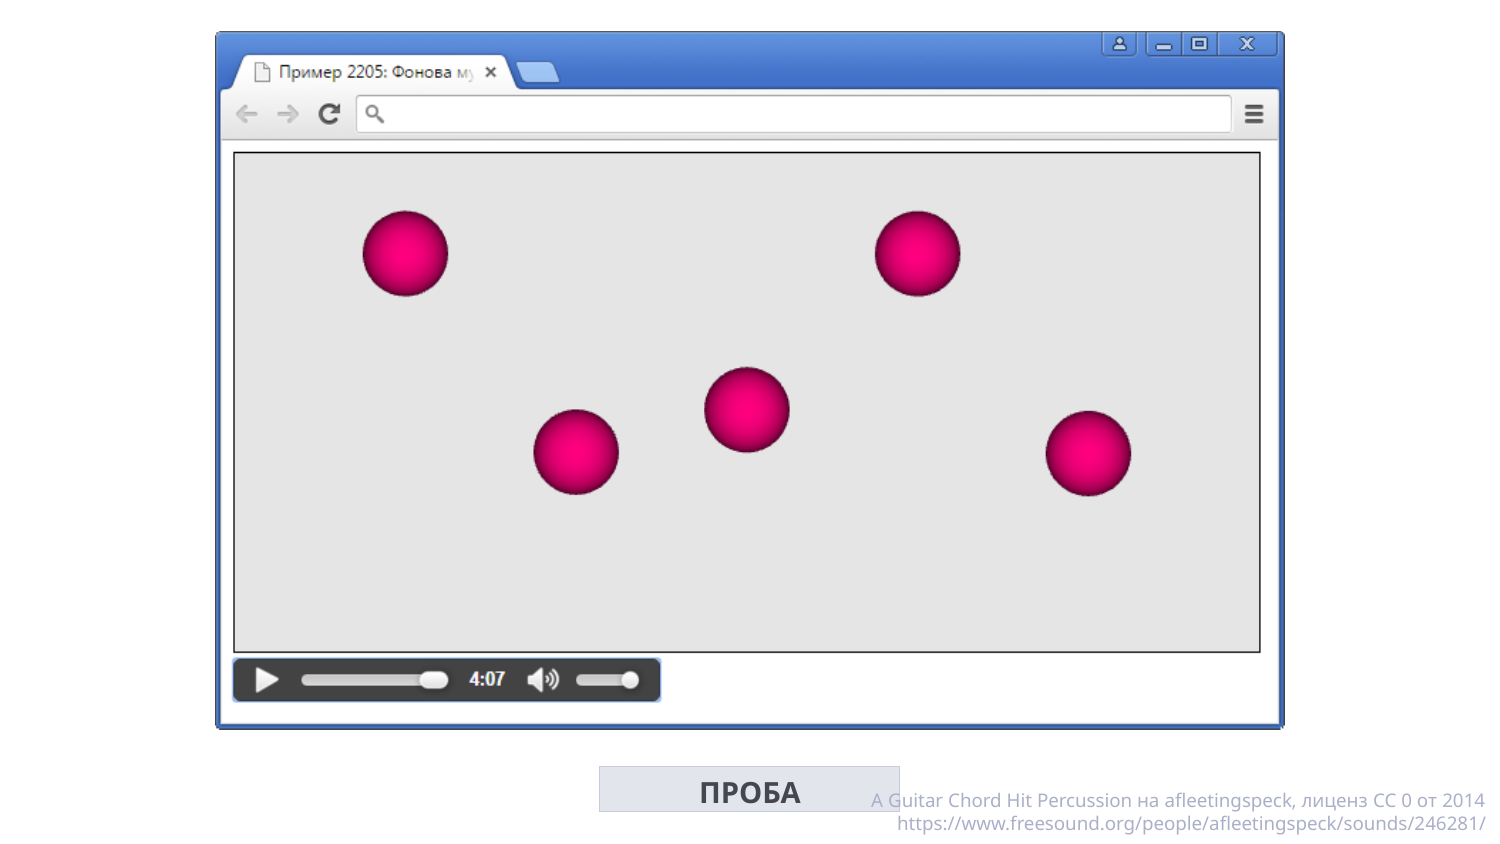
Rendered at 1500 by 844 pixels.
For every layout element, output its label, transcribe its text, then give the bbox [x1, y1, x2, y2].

text_box A Guitar Chord Hit Percussion на afleetingspeck, лиценз CC 0 от 2014 https://www.freesound.org/people/afleetingspeck/sounds/246281/ [749, 781, 1500, 842]
text_box ПРОБА [599, 766, 900, 812]
picture [215, 31, 1285, 730]
